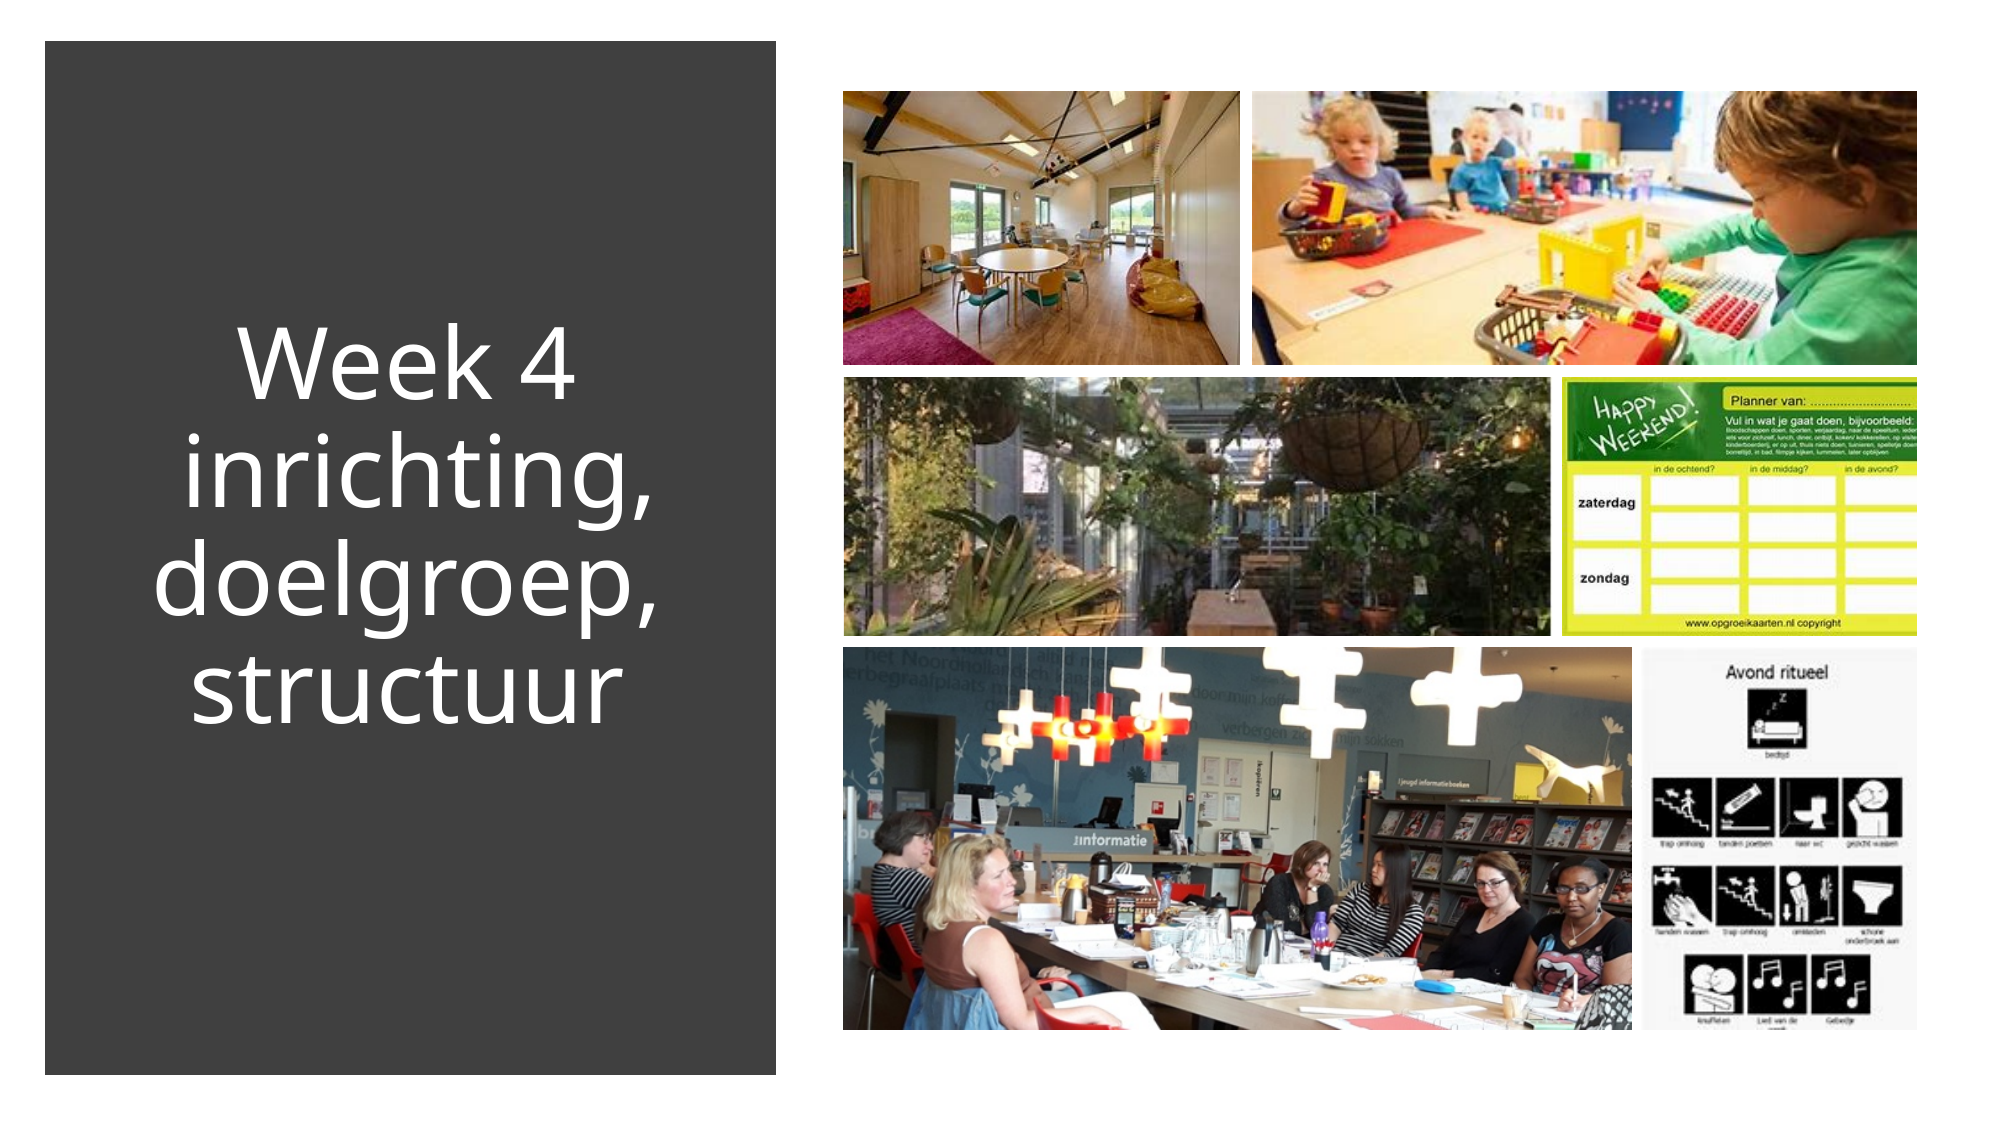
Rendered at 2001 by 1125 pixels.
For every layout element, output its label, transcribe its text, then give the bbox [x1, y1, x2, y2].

text_box [54, 50, 767, 1066]
picture [843, 91, 1240, 365]
picture [1641, 647, 1917, 1030]
picture [843, 647, 1632, 1030]
picture [1251, 91, 1917, 365]
picture [1562, 376, 1917, 636]
picture [843, 376, 1553, 636]
title Week 4 inrichting, doelgroep, structuur [121, 121, 693, 936]
